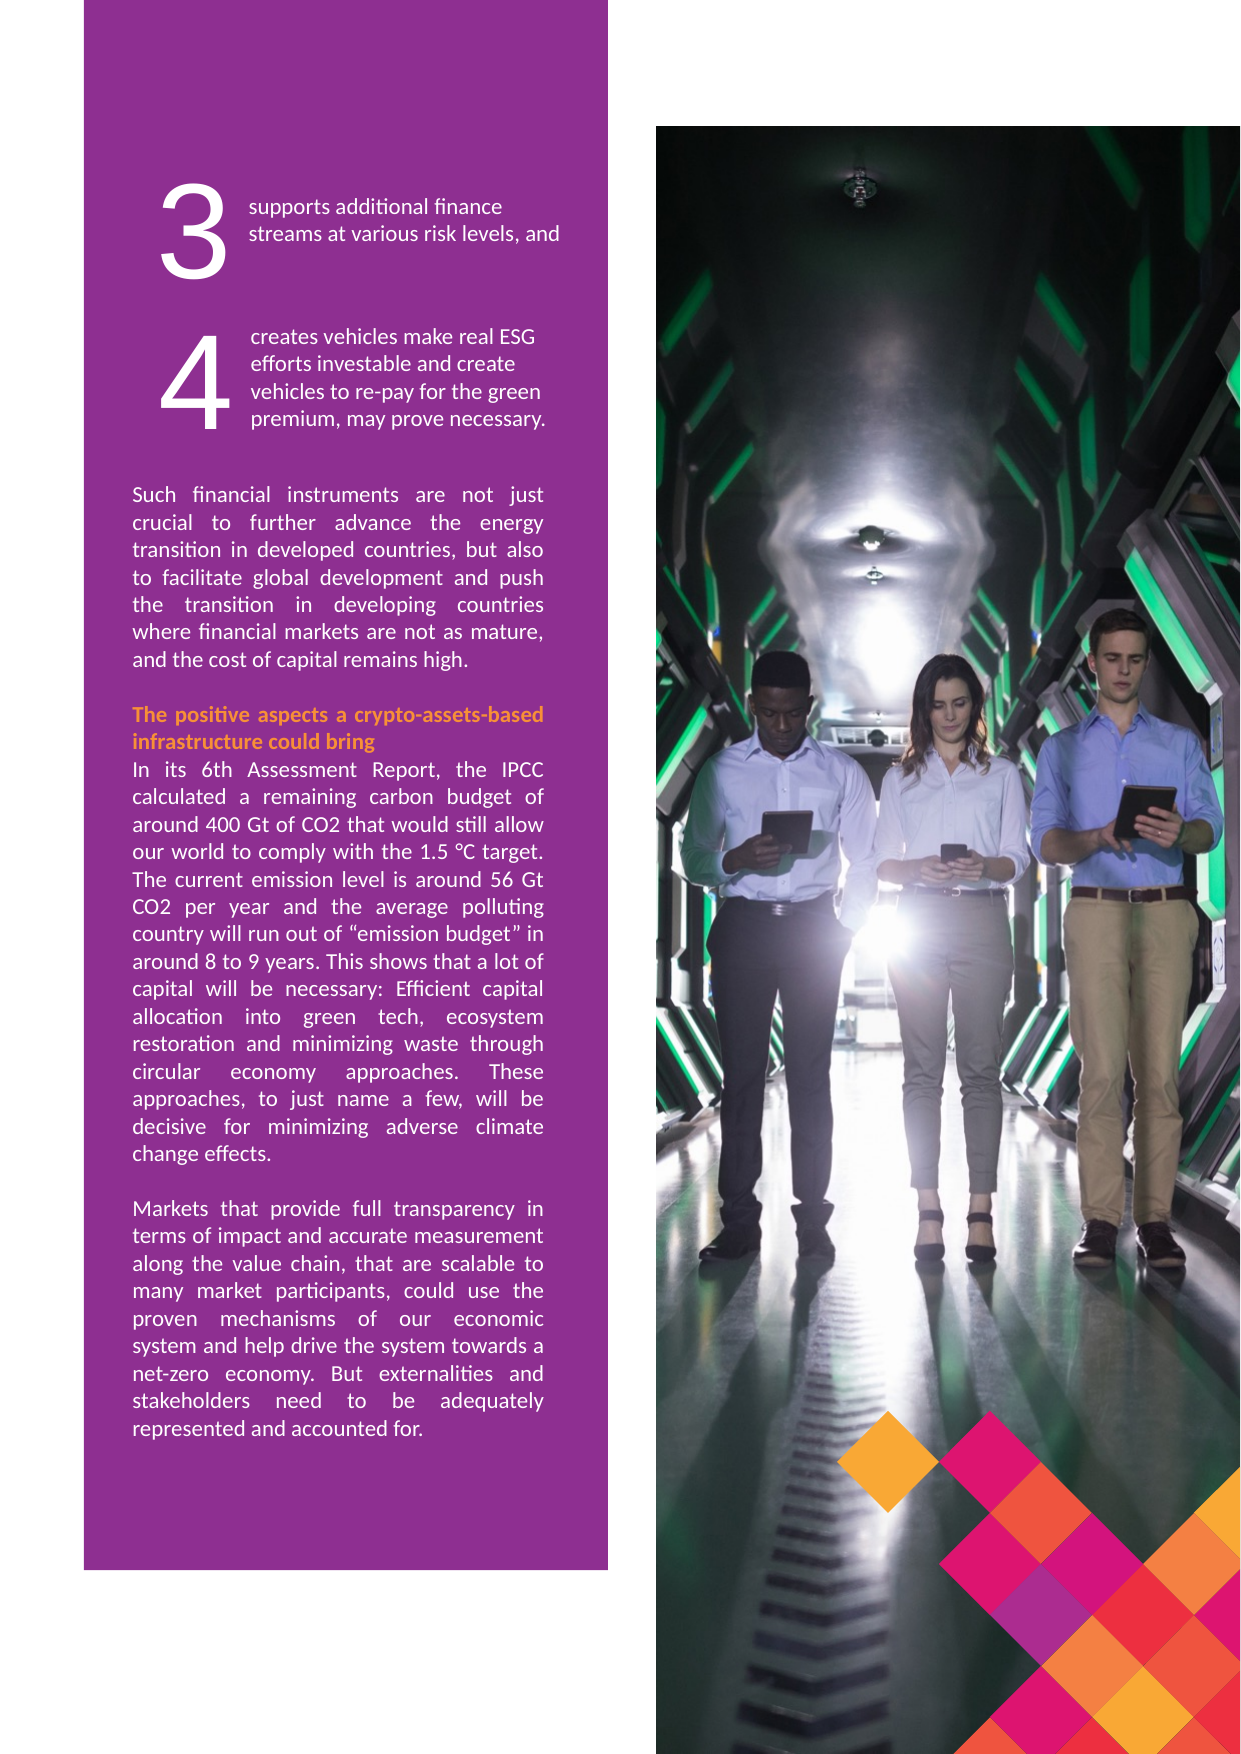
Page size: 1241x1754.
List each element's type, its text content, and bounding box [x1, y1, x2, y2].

text_box supports additional finance streams at various risk levels, and [249, 183, 588, 264]
text_box 3 [141, 136, 249, 314]
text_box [851, 1410, 1241, 1754]
picture [656, 126, 1241, 1754]
text_box Such financial instruments are not just crucial to further advance the energy transition in developed countries, but also to facilitate global development and push the transition in developing countries where financial markets are not as mature, and the cost of capital remains high. The positive aspects a crypto-assets-based infrastructure could bring In its 6th Assessment Report, the IPCC calculated a remaining carbon budget of around 400 Gt of CO2 that would still allow our world to comply with the 1.5 °C target. The current emission level is around 56 Gt CO2 per year and the average polluting country will run out of “emission budget” in around 8 to 9 years. This shows that a lot of capital will be necessary: Efficient capital allocation into green tech, ecosystem restoration and minimizing waste through circular economy approaches. These approaches, to just name a few, will be decisive for minimizing adverse climate change effects. Markets that provide full transparency in terms of impact and accurate measurement along the value chain, that are scalable to many market participants, could use the proven mechanisms of our economic system and help drive the system towards a net-zero economy. But externalities and stakeholders need to be adequately represented and accounted for. [117, 472, 560, 1503]
text_box 4 [143, 287, 251, 465]
text_box creates vehicles make real ESG efforts investable and create vehicles to re-pay for the green premium, may prove necessary. [251, 313, 590, 446]
